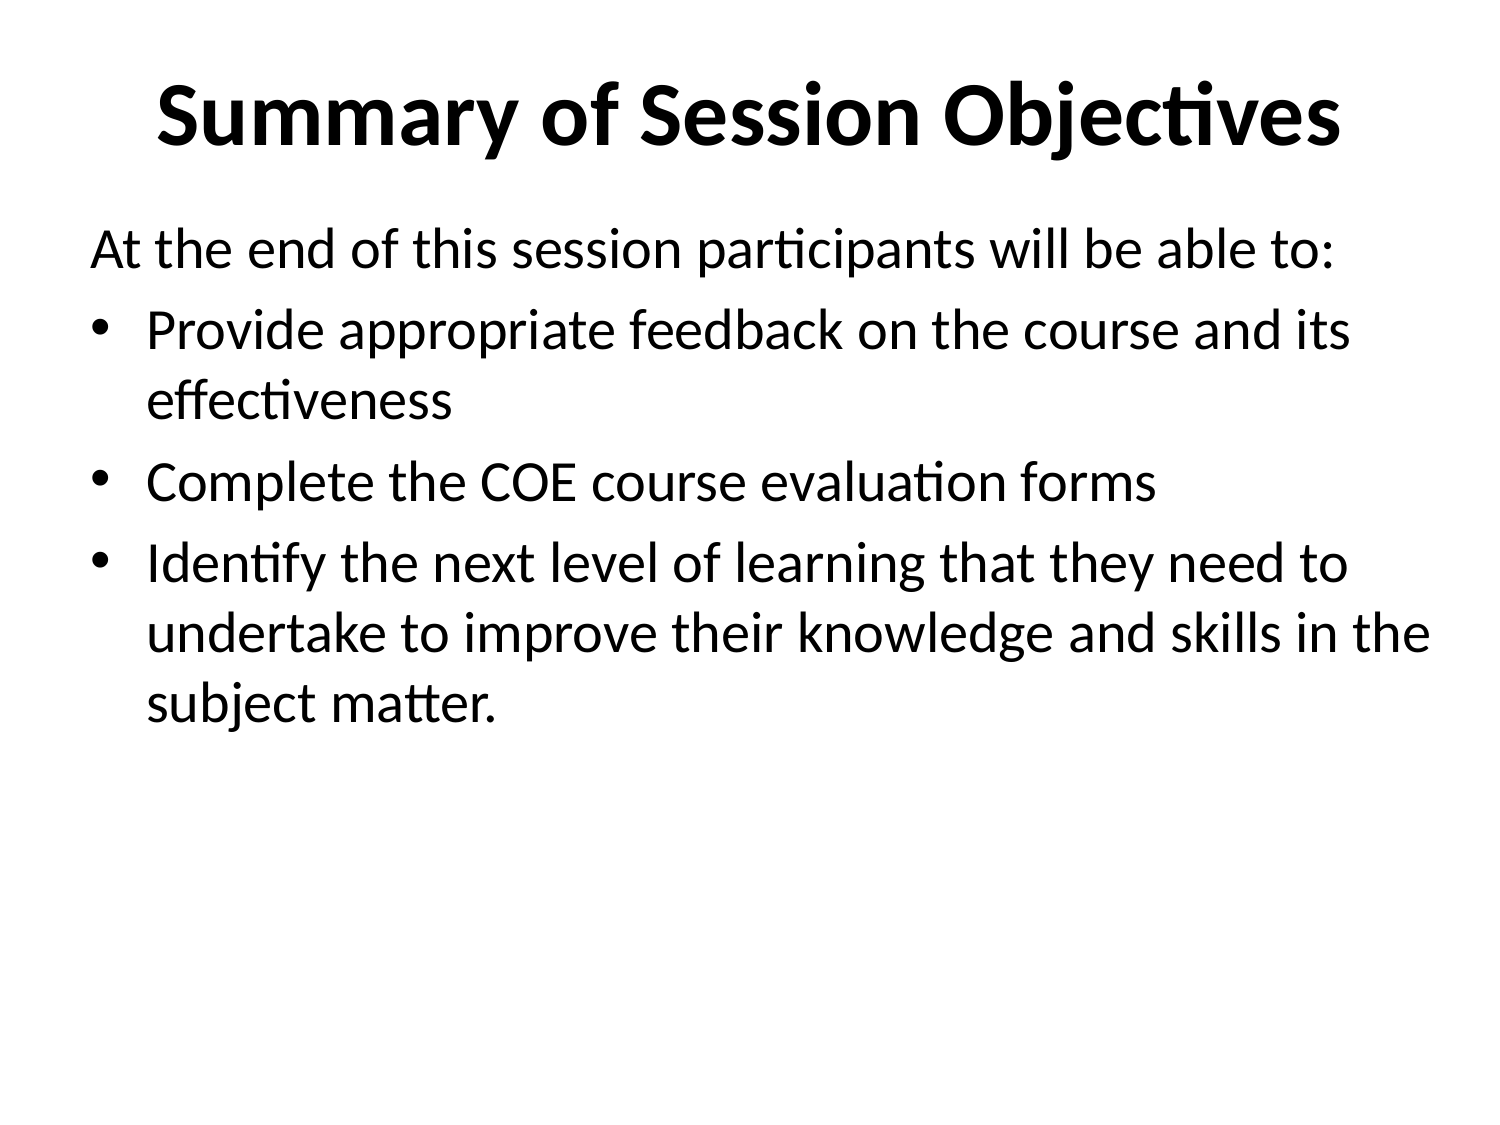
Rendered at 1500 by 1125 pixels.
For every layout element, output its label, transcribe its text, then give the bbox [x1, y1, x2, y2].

title Summary of Session Objectives [75, 45, 1425, 172]
list At the end of this session participants will be able to: Provide appropriate feedback on the course and its effectiveness Complete the COE course evaluation forms Identify the next level of learning that they need to undertake to improve their knowledge and skills in the subject matter. [75, 202, 1472, 1005]
